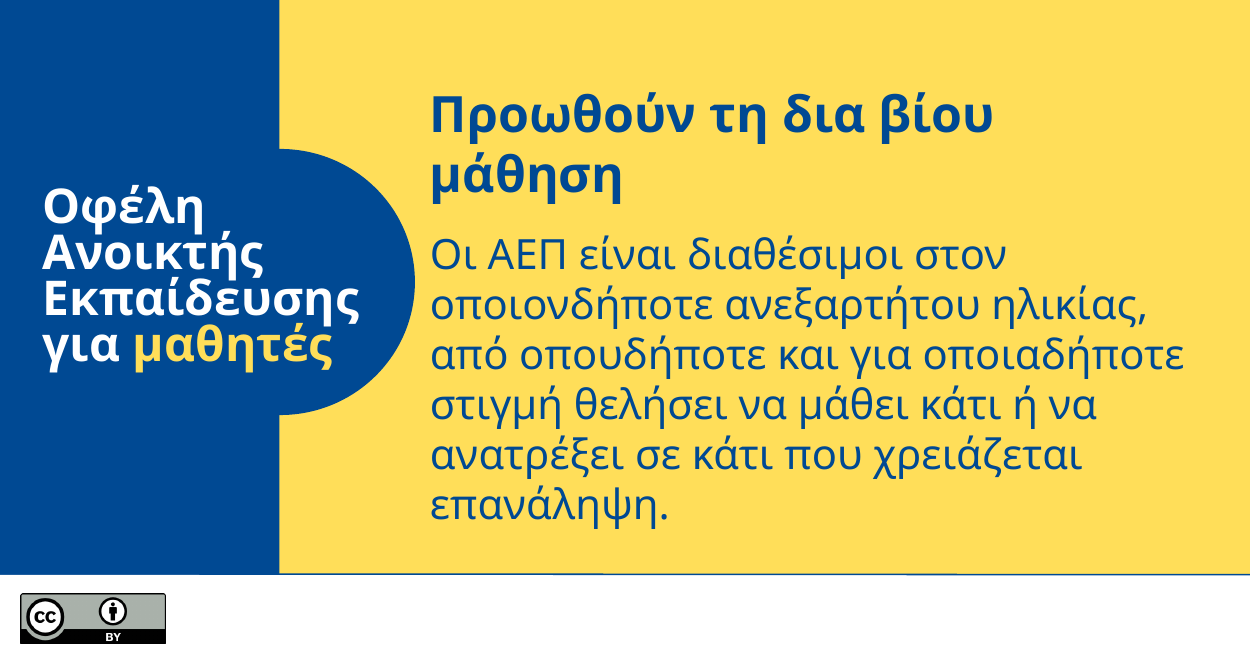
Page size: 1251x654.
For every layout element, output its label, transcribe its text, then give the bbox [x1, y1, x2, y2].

text_box [196, 386, 365, 416]
text_box Προωθούν τη δια βίου μάθηση Οι ΑΕΠ είναι διαθέσιμοι στον οποιονδήποτε ανεξαρτήτου ηλικίας, από οπουδήποτε και για οποιαδήποτε στιγμή θελήσει να μάθει κάτι ή να ανατρέξει σε κάτι που χρειάζεται επανάληψη. [414, 67, 1250, 543]
text_box [0, 582, 1250, 654]
text_box [206, 148, 355, 171]
text_box [401, 223, 415, 341]
text_box Οφέλη Ανοικτής Εκπαίδευσης για μαθητές [27, 171, 401, 386]
picture [20, 592, 166, 645]
text_box [0, 0, 280, 573]
